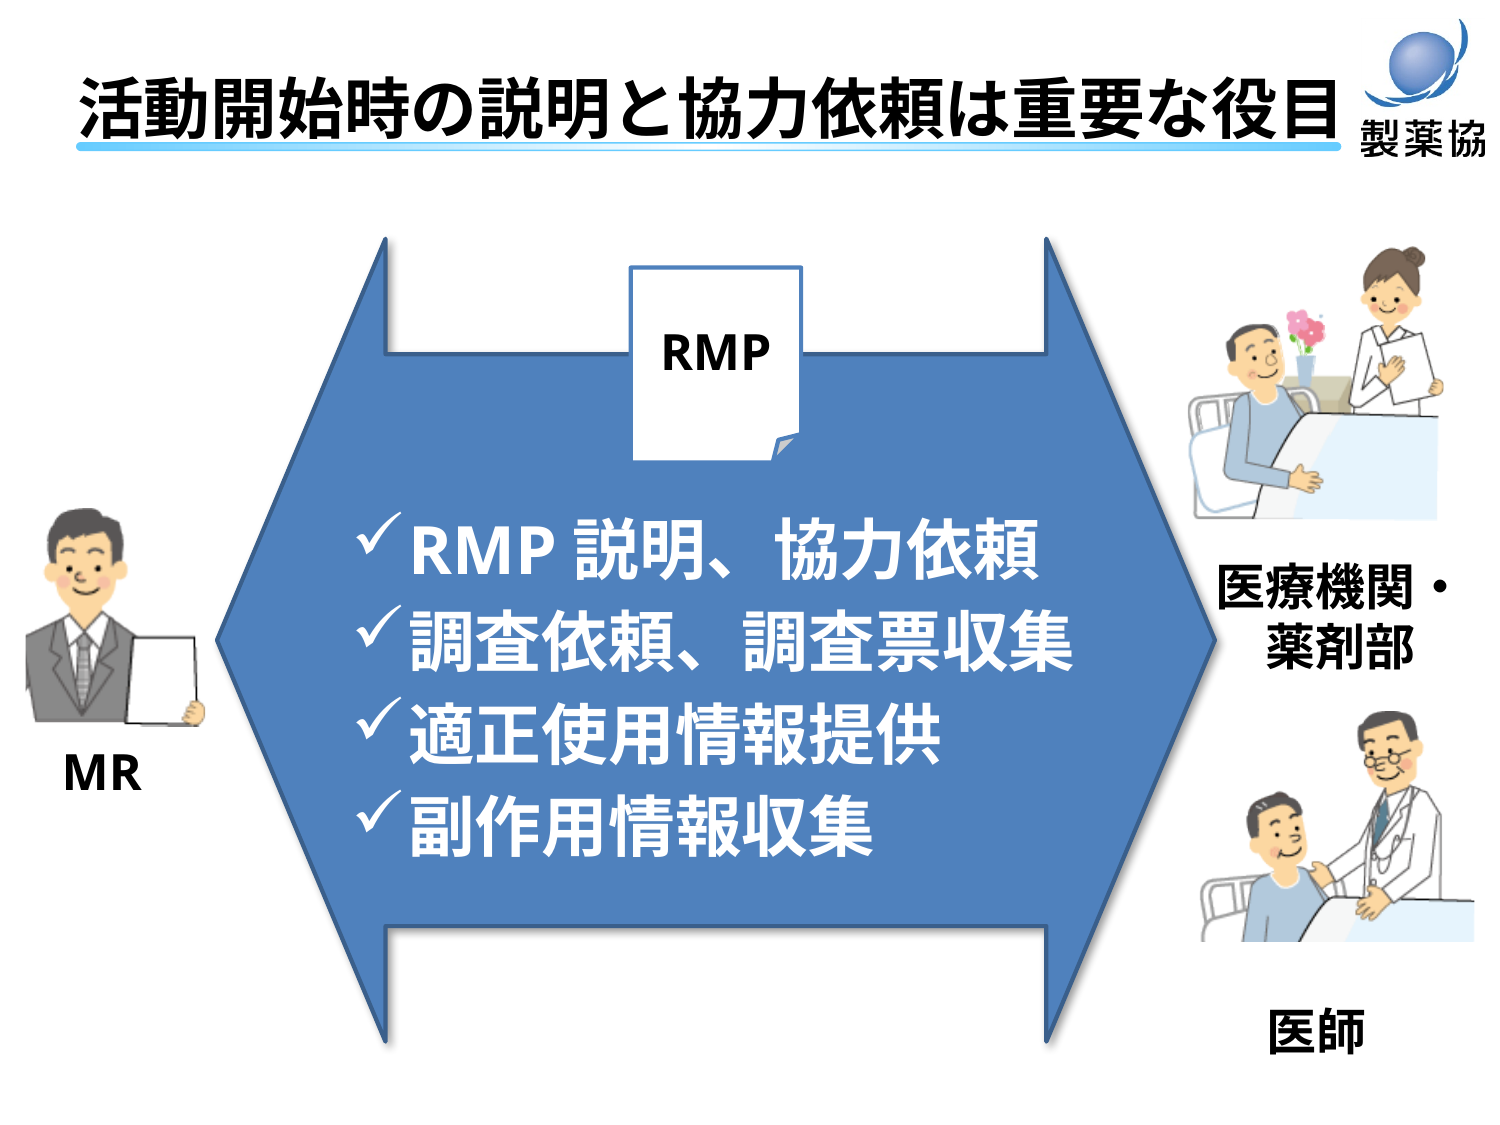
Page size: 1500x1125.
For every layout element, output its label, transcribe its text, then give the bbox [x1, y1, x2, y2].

text_box RMP [628, 265, 804, 465]
text_box RMP説明、協力依頼 調査依頼、調査票収集 適正使用情報提供 副作用情報収集 [215, 236, 1200, 1044]
picture [1199, 711, 1475, 943]
text_box MR [46, 735, 157, 808]
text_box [1187, 246, 1444, 521]
picture [1361, 18, 1485, 157]
text_box 医師 [1251, 993, 1382, 1069]
picture [25, 507, 206, 727]
text_box 活動開始時の説明と協力依頼は重要な役目 [62, 59, 1399, 155]
text_box 医療機関・ 薬剤部 [1187, 547, 1493, 683]
